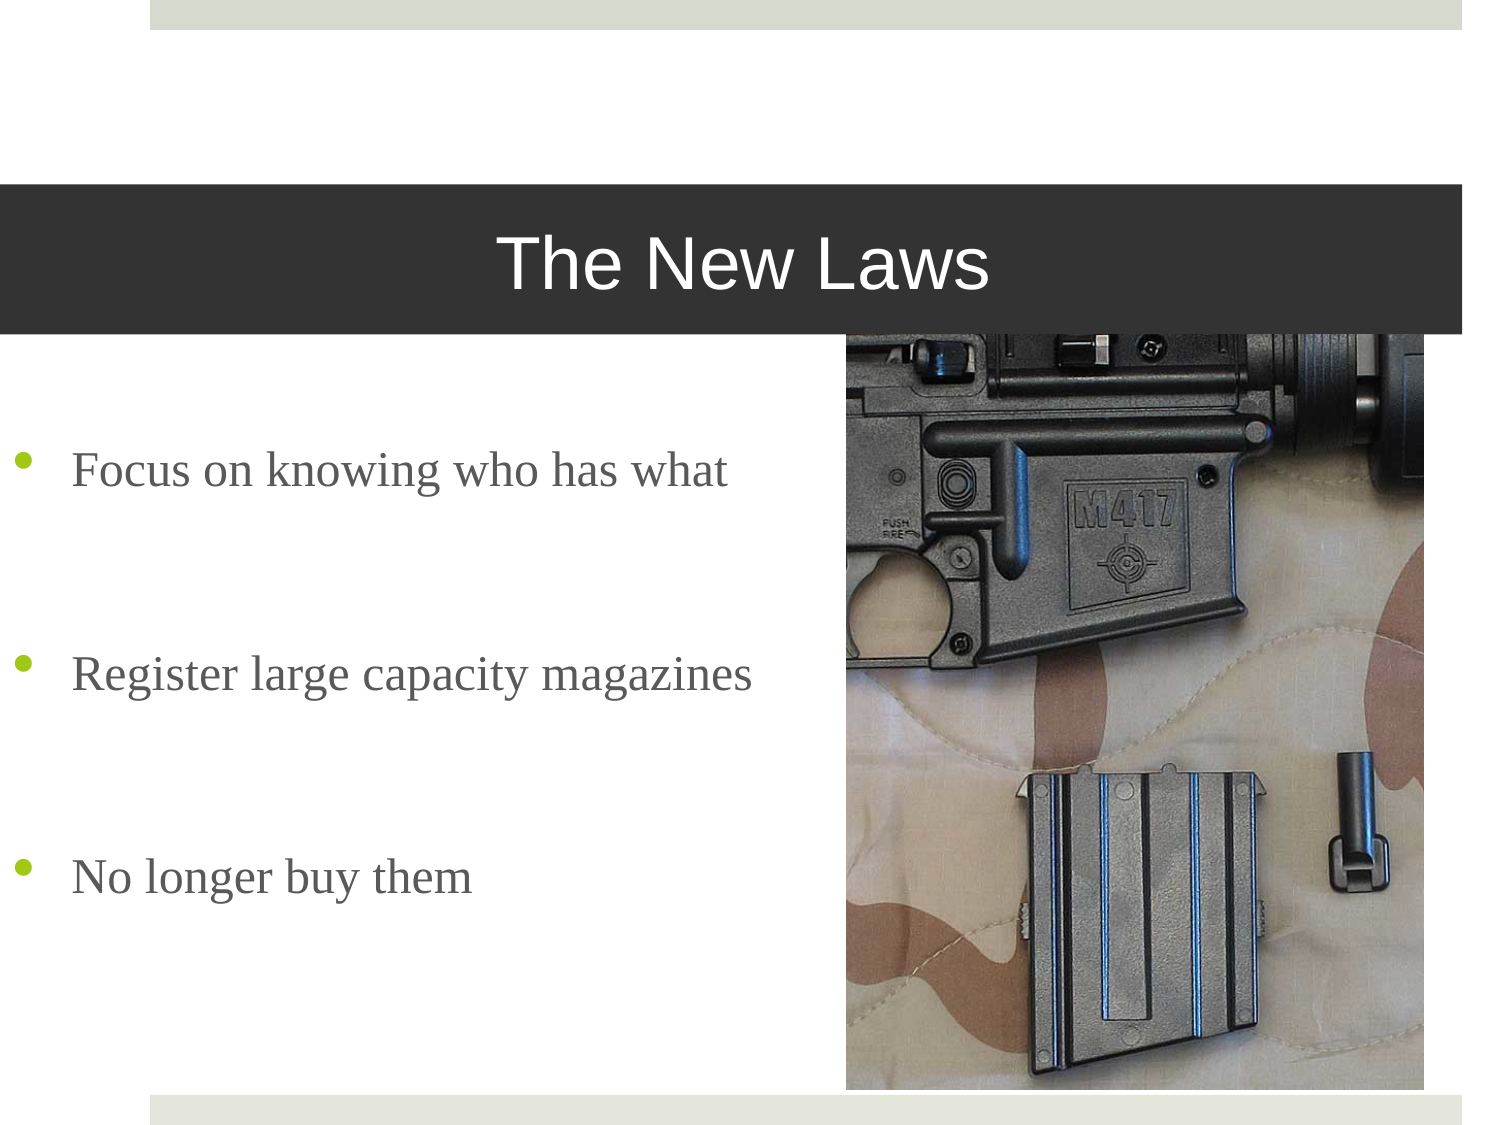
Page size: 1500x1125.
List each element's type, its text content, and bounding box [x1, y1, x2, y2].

list Focus on knowing who has what Register large capacity magazines No longer buy them [0, 429, 845, 1032]
picture [845, 333, 1425, 1091]
title The New Laws [0, 184, 1463, 335]
